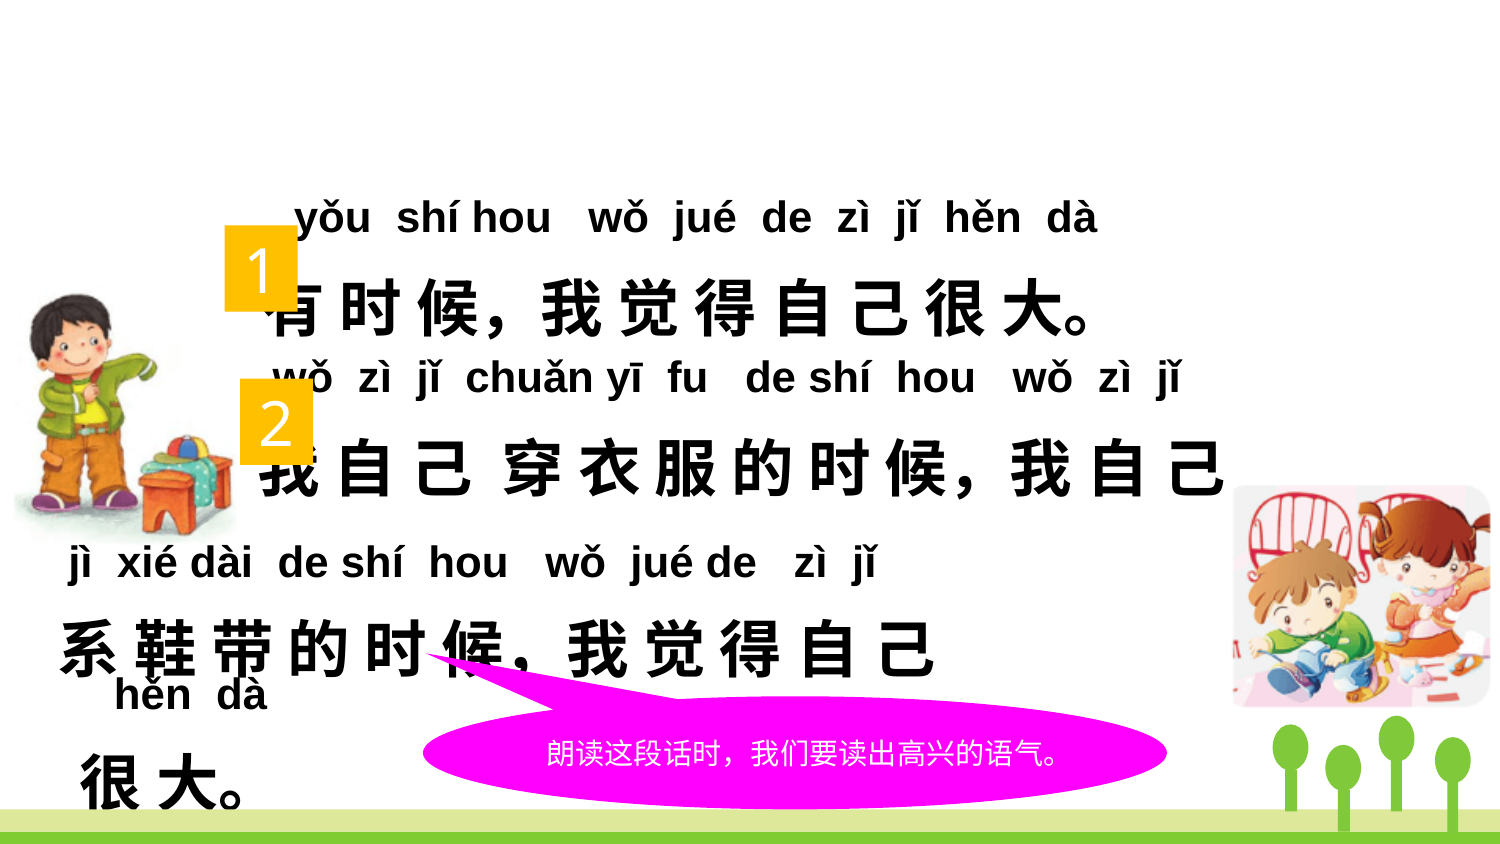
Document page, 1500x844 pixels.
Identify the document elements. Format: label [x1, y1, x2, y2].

text_box [0, 526, 1313, 668]
text_box [1, 668, 1245, 715]
text_box [173, 341, 1500, 487]
picture [0, 286, 245, 526]
text_box [168, 181, 1410, 416]
text_box [0, 715, 1500, 844]
picture [1227, 487, 1500, 714]
